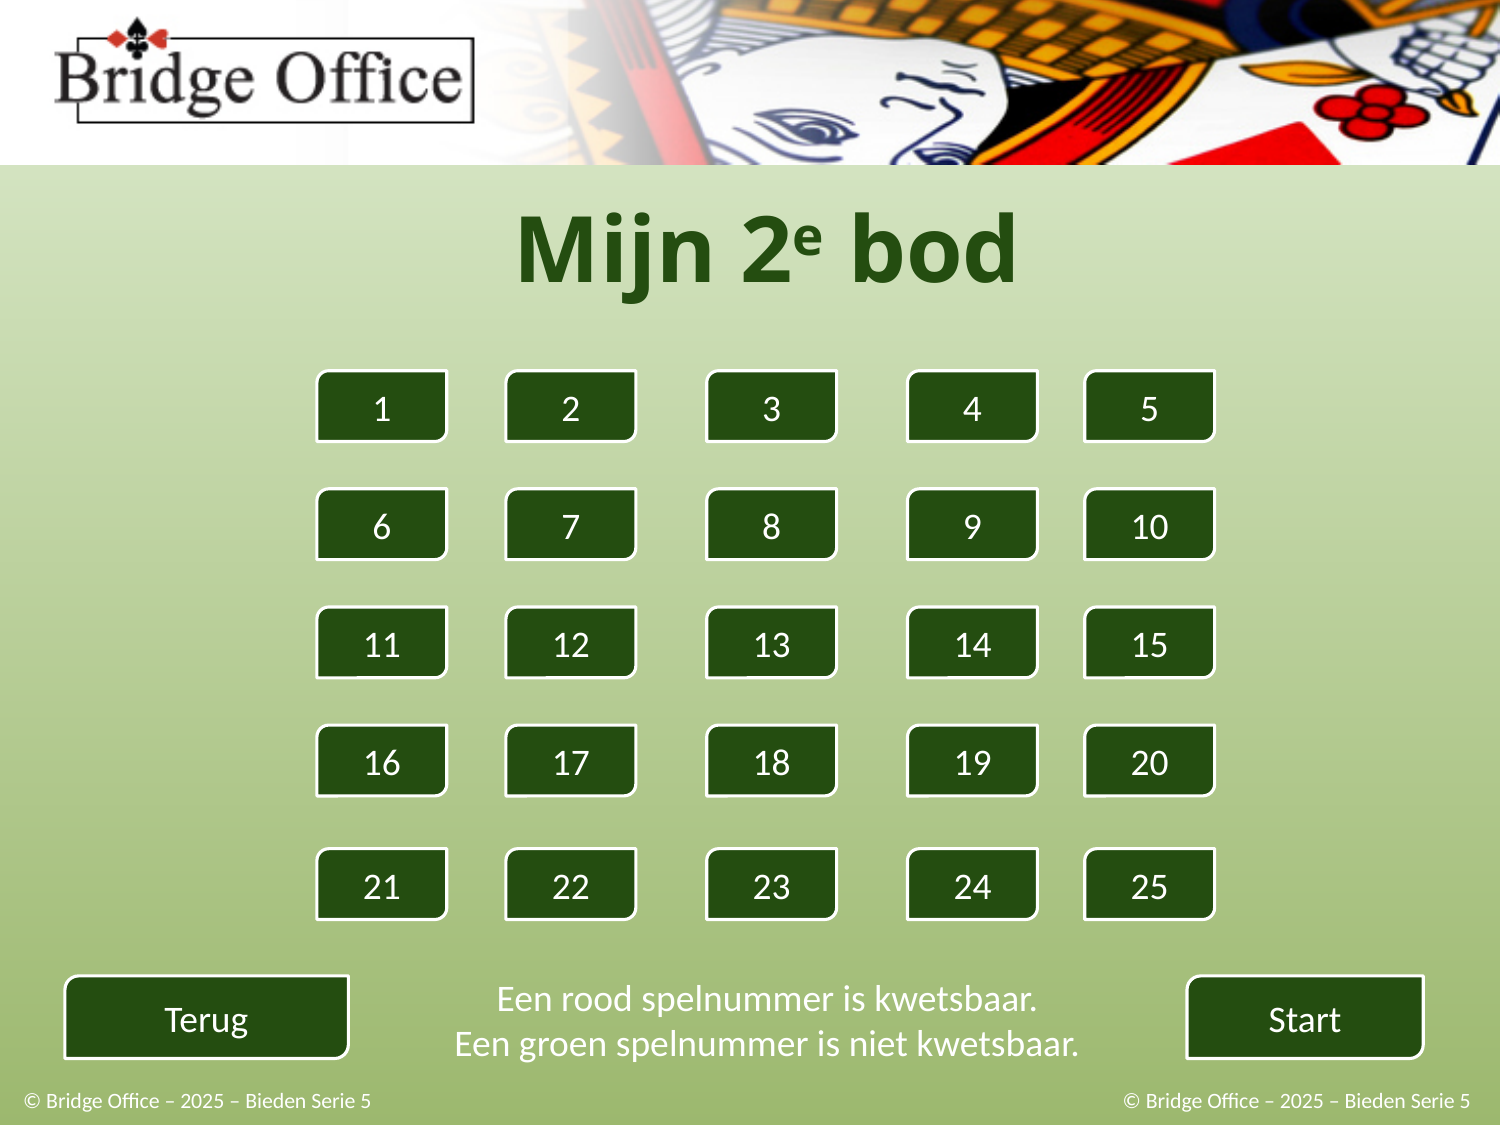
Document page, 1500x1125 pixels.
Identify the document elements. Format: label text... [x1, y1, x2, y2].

text_box © Bridge Office – 2025 – Bieden Serie 5 [1107, 1079, 1500, 1121]
text_box 9 [905, 487, 1039, 562]
text_box 16 [315, 723, 449, 798]
text_box 22 [504, 847, 638, 922]
text_box Start [1185, 974, 1425, 1061]
text_box 2 [504, 369, 638, 444]
text_box © Bridge Office – 2025 – Bieden Serie 5 [8, 1079, 393, 1121]
text_box 6 [315, 487, 449, 562]
text_box 19 [905, 723, 1039, 798]
picture [0, 0, 1500, 166]
text_box 7 [504, 487, 638, 562]
text_box 4 [905, 369, 1039, 444]
text_box 23 [705, 847, 839, 922]
text_box 20 [1083, 723, 1217, 798]
text_box 14 [905, 605, 1039, 680]
text_box Een rood spelnummer is kwetsbaar. Een groen spelnummer is niet kwetsbaar. [360, 966, 1176, 1072]
text_box Terug [63, 974, 350, 1061]
text_box 17 [504, 723, 638, 798]
text_box Mijn 2e bod [64, 183, 1470, 309]
text_box 15 [1083, 605, 1217, 680]
text_box 24 [905, 847, 1039, 922]
text_box 3 [705, 369, 839, 444]
text_box 5 [1083, 369, 1217, 444]
text_box 18 [705, 723, 839, 798]
text_box 21 [315, 847, 449, 922]
text_box 11 [315, 605, 449, 680]
text_box 25 [1083, 847, 1217, 922]
text_box 8 [705, 487, 839, 562]
text_box 13 [705, 605, 839, 680]
text_box 12 [504, 605, 638, 680]
text_box 10 [1083, 487, 1217, 562]
text_box 1 [315, 369, 449, 444]
